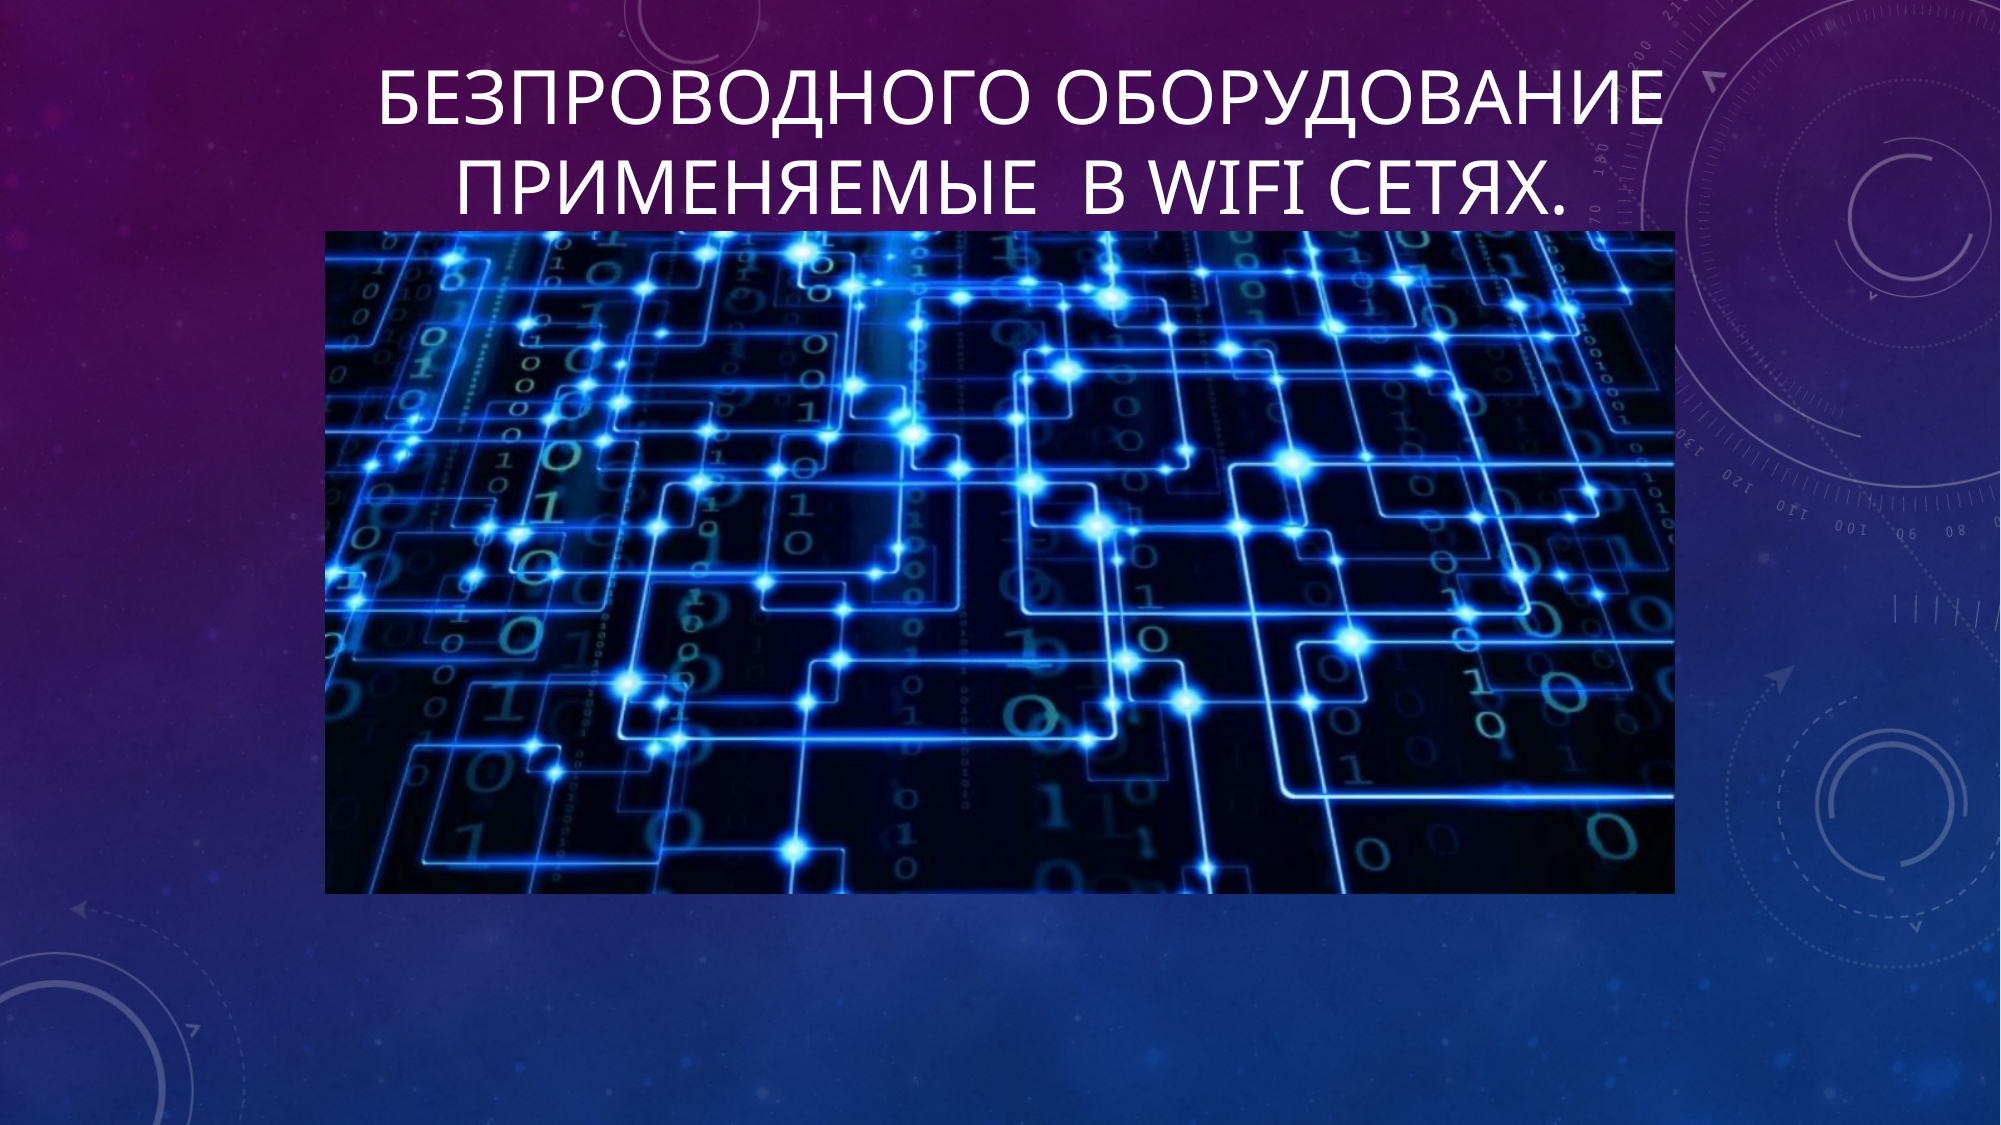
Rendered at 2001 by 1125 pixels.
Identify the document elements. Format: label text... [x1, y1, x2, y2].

picture [0, 0, 2001, 1125]
title Безпроводного оборудование применяемые В WiFi сЕтях. [190, 19, 1853, 259]
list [325, 231, 1675, 894]
